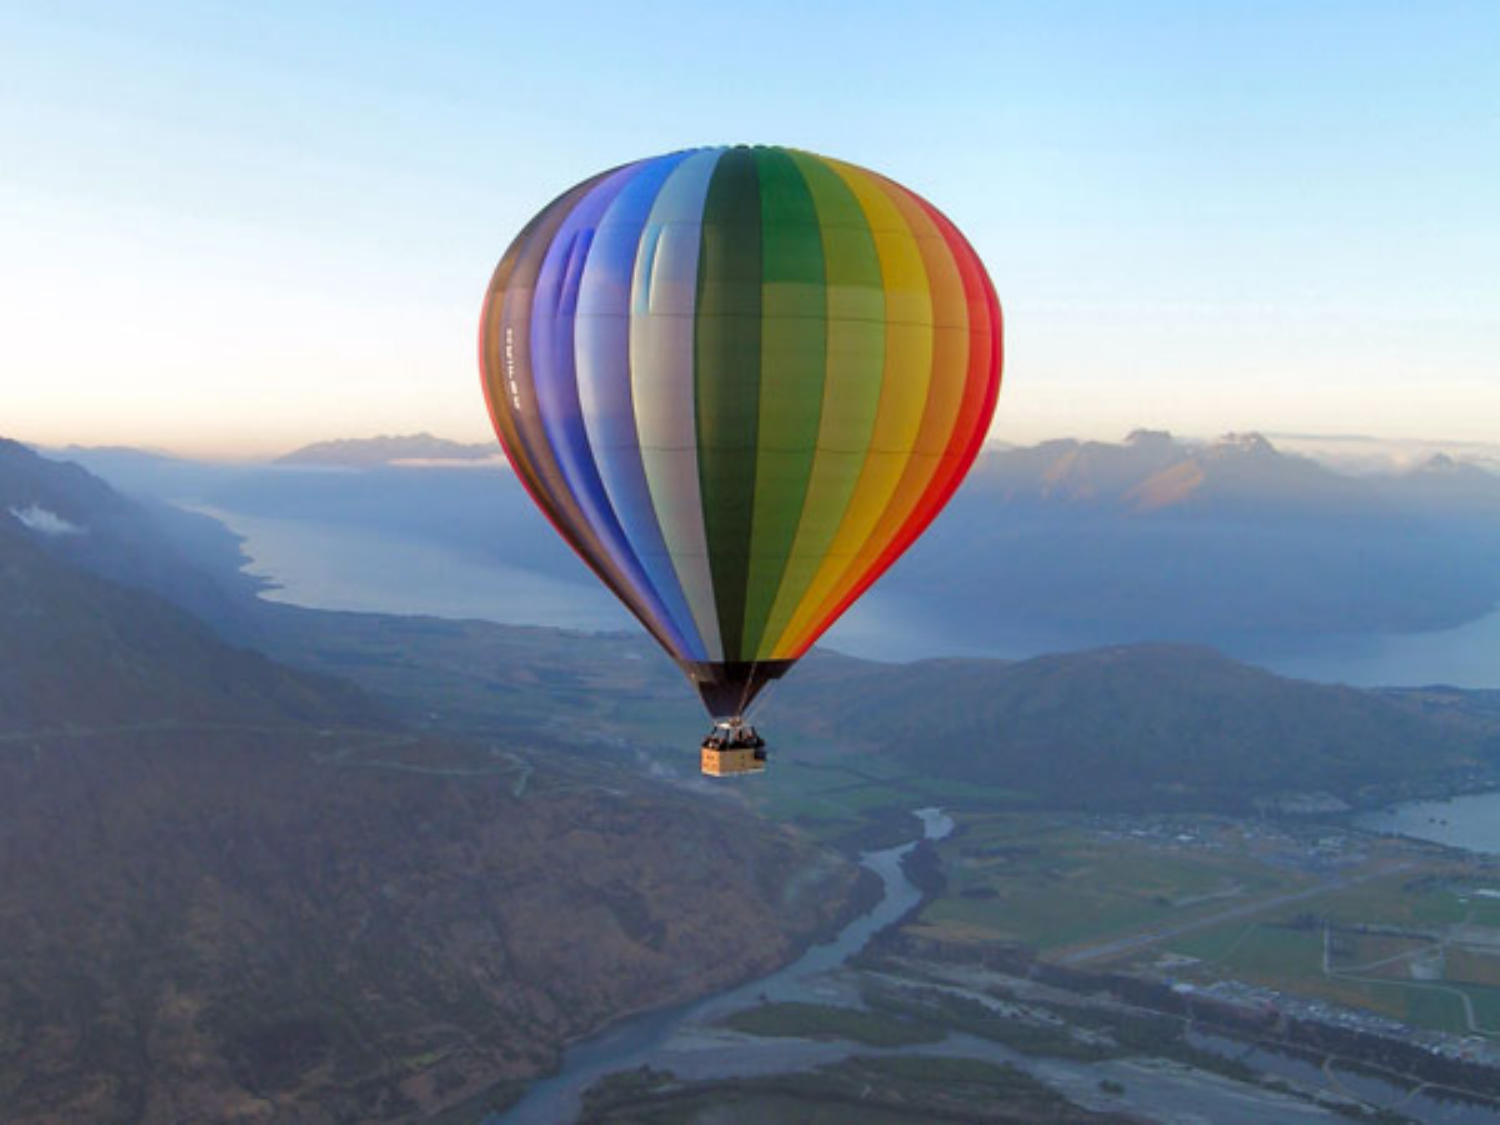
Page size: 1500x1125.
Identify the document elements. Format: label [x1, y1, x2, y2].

list [0, 0, 1500, 1125]
